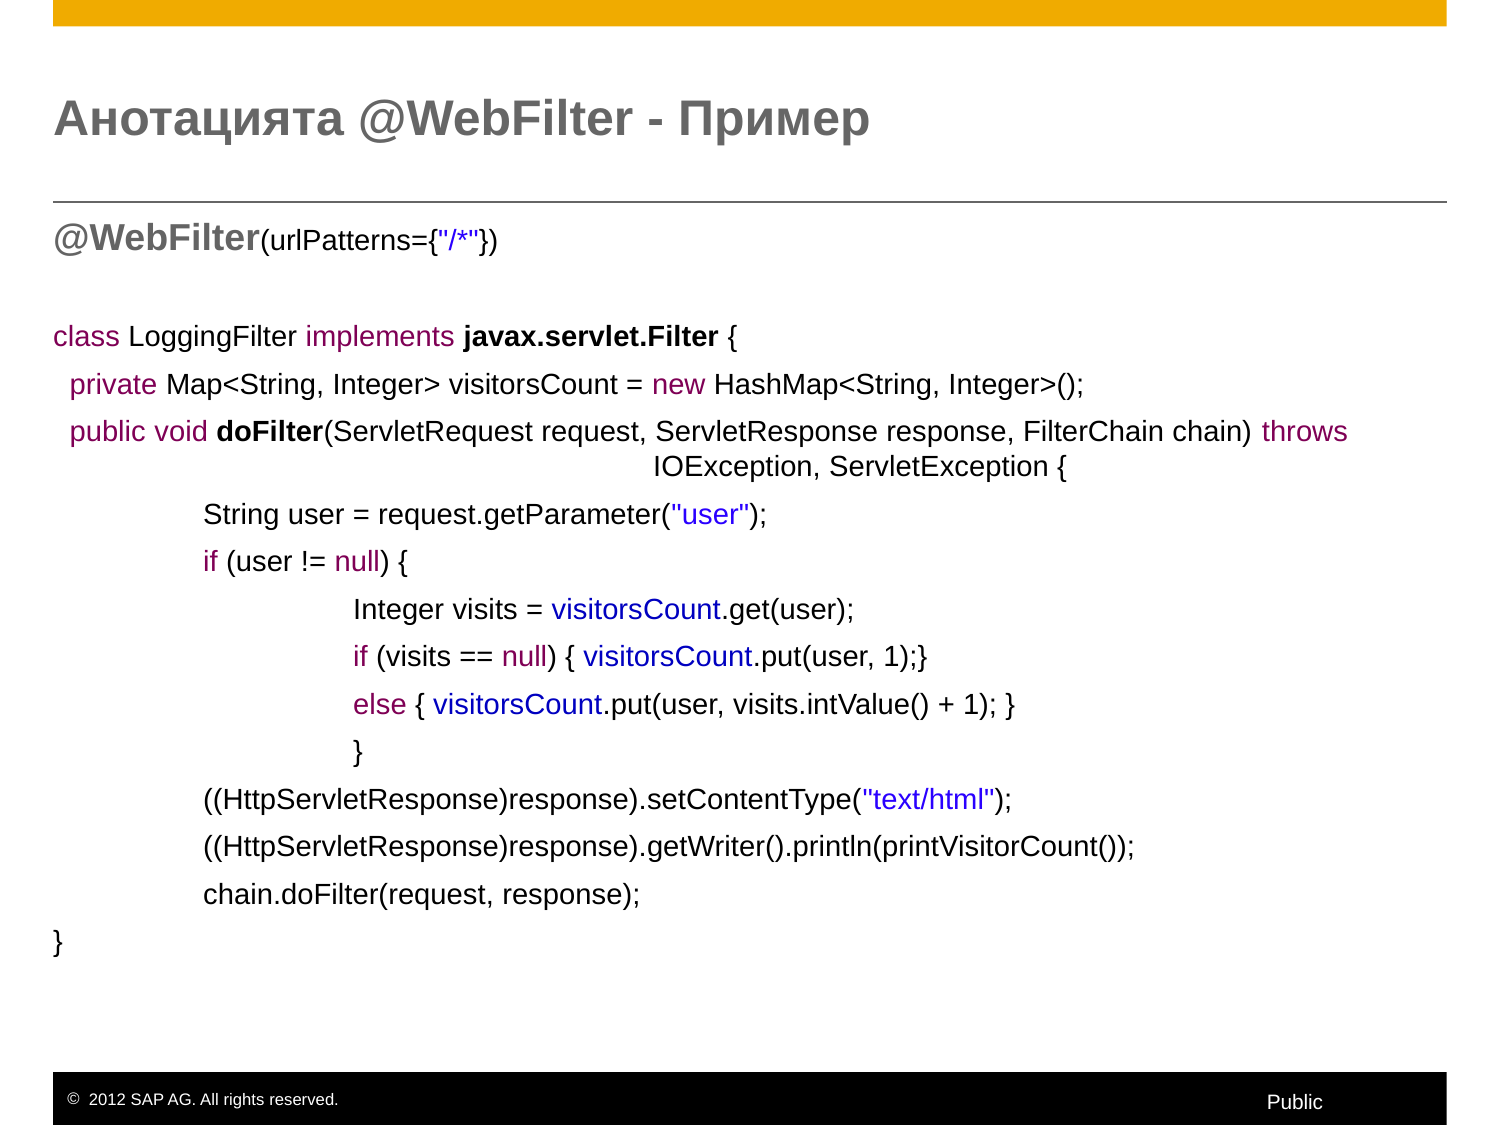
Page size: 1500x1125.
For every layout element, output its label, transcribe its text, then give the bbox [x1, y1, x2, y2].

list @WebFilter(urlPatterns={"/*"}) class LoggingFilter implements javax.servlet.Filter { private Map<String, Integer> visitorsCount = new HashMap<String, Integer>(); public void doFilter(ServletRequest request, ServletResponse response, FilterChain chain) throws IOException, ServletException { String user = request.getParameter("user"); if (user != null) { Integer visits = visitorsCount.get(user); if (visits == null) { visitorsCount.put(user, 1);} else { visitorsCount.put(user, visits.intValue() + 1); } } ((HttpServletResponse)response).setContentType("text/html"); ((HttpServletResponse)response).getWriter().println(printVisitorCount()); chain.doFilter(request, response); } [53, 212, 1447, 1053]
title Анотацията @WebFilter - Пример [53, 53, 1447, 178]
